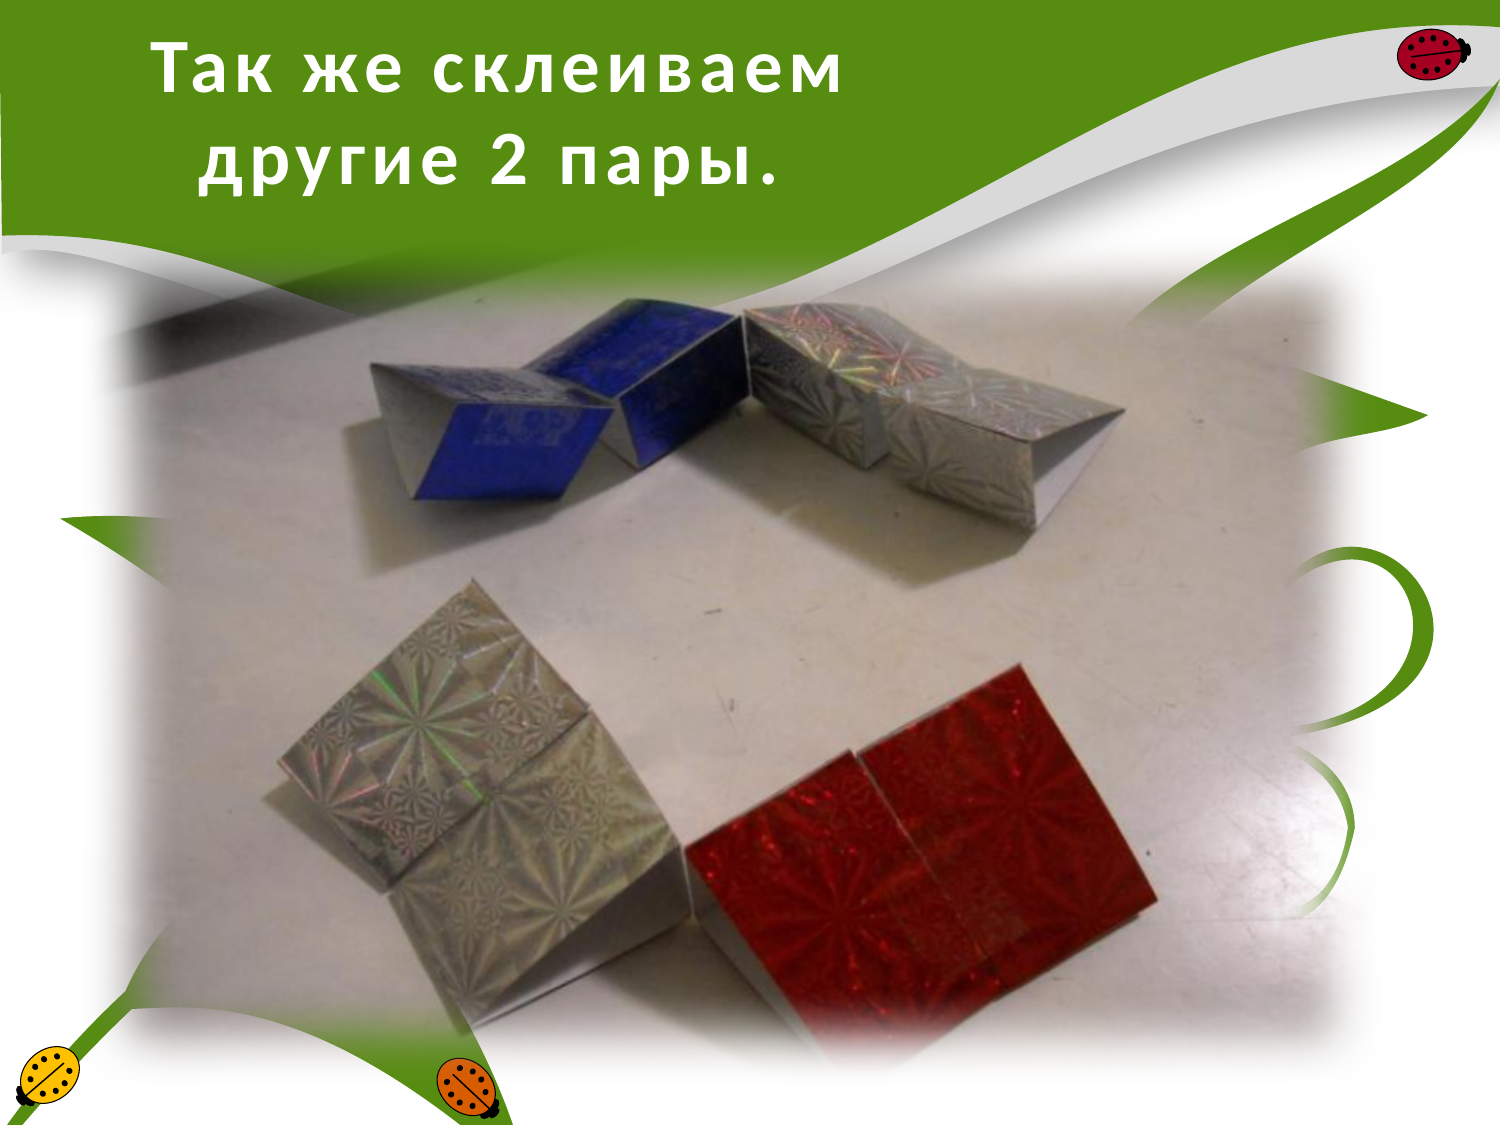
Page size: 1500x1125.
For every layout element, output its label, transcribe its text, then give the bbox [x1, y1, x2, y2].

title Так же склеиваем другие 2 пары. [3, 7, 998, 209]
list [81, 234, 1384, 1088]
